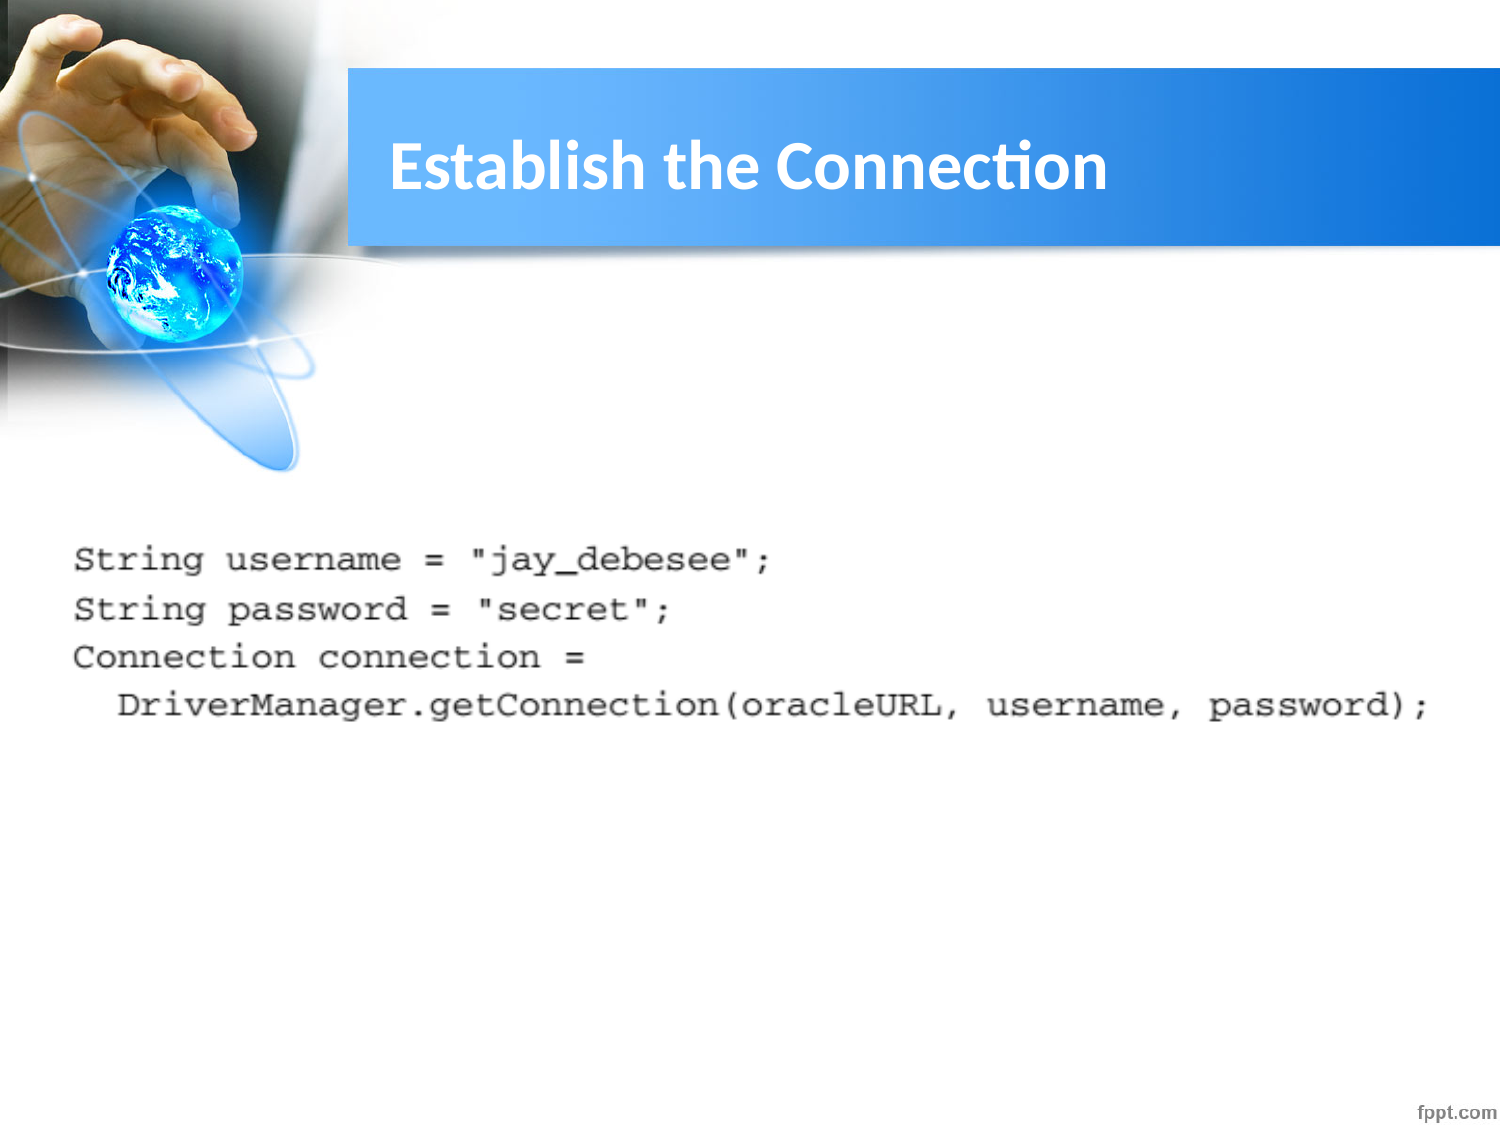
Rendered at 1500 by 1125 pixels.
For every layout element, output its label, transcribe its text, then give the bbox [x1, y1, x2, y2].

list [46, 512, 1449, 754]
picture [0, 0, 1500, 1125]
title Establish the Connection [374, 111, 1452, 212]
